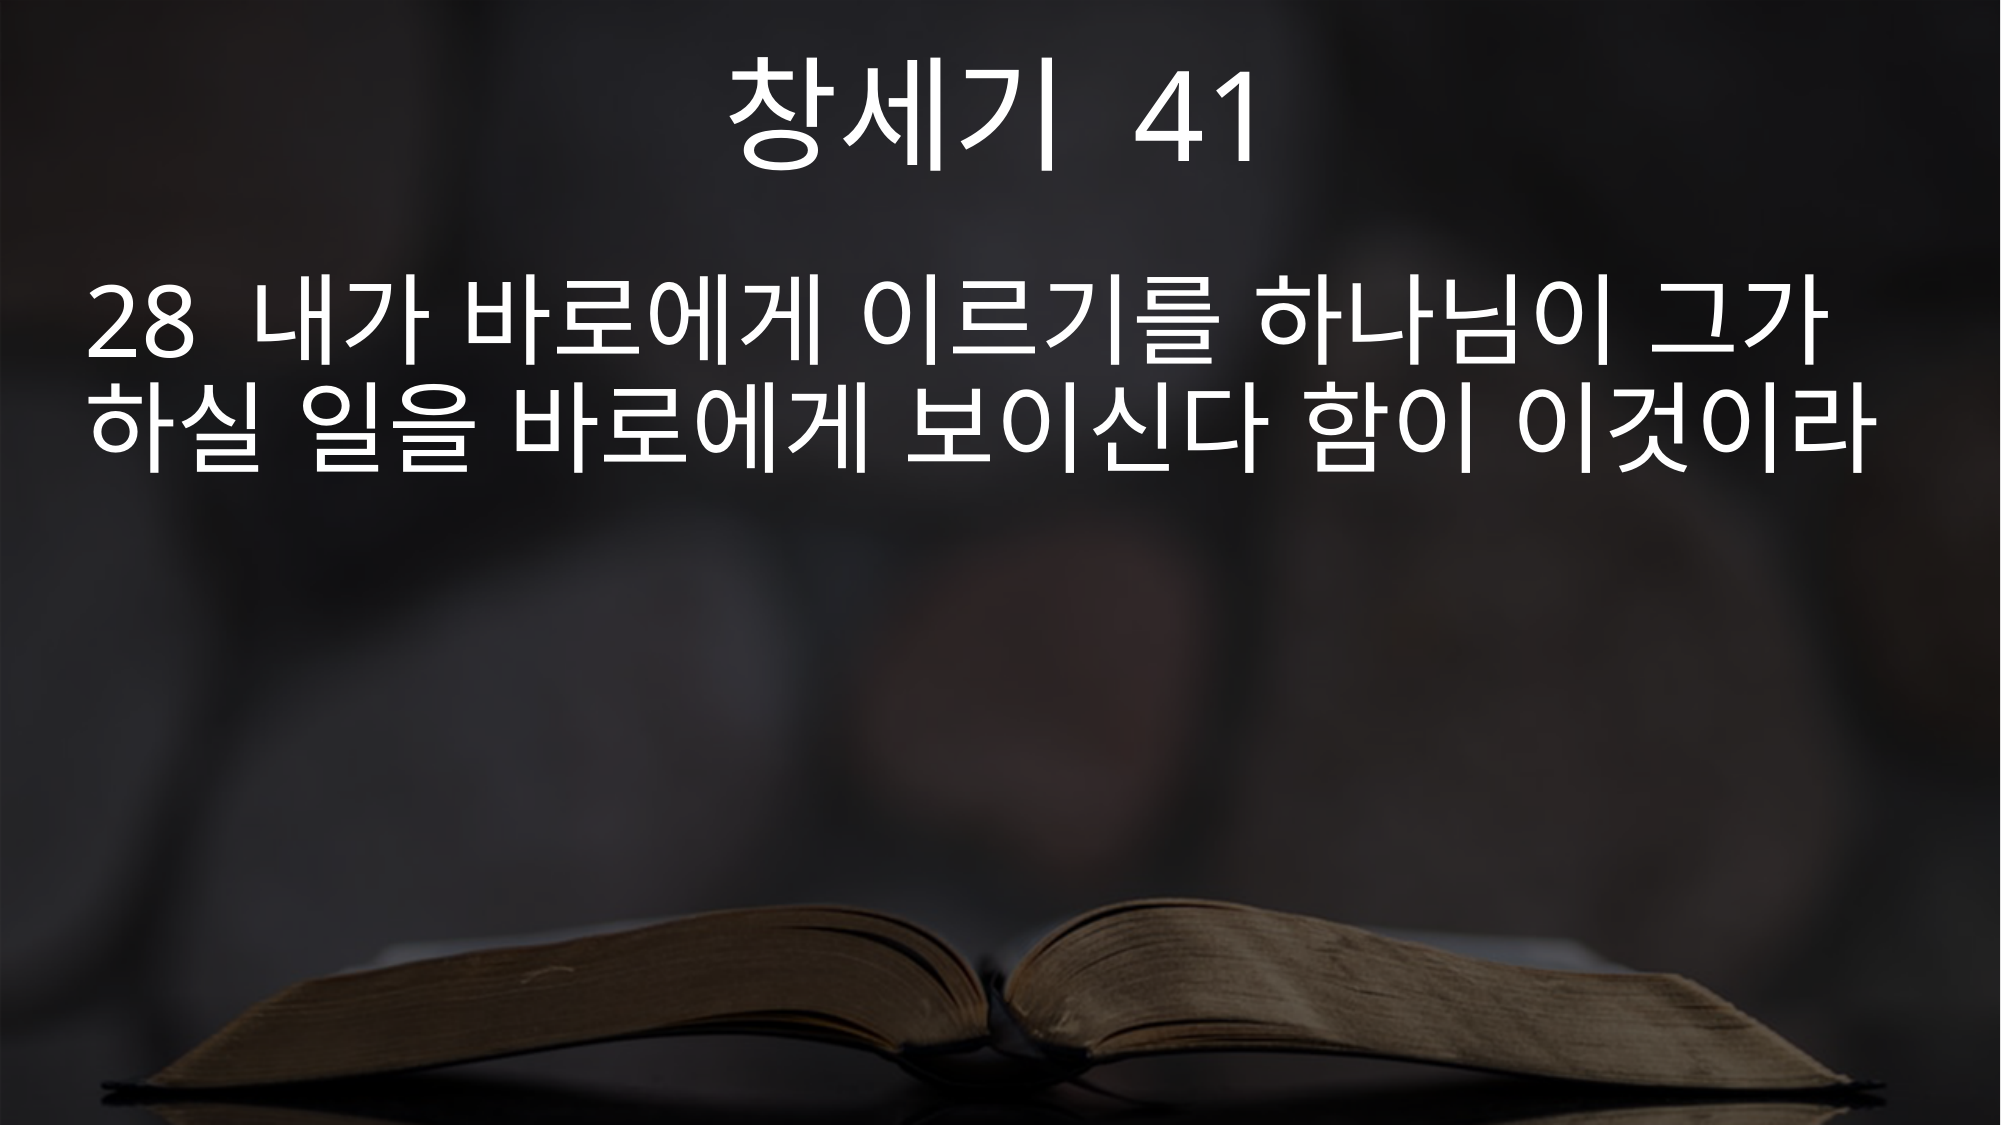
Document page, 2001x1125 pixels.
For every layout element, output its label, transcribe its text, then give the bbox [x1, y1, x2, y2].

list 28 내가 바로에게 이르기를 하나님이 그가 하실 일을 바로에게 보이신다 함이 이것이라 [69, 263, 1953, 423]
footer 창세기 41 [0, 32, 2000, 192]
picture [0, 0, 2001, 1125]
